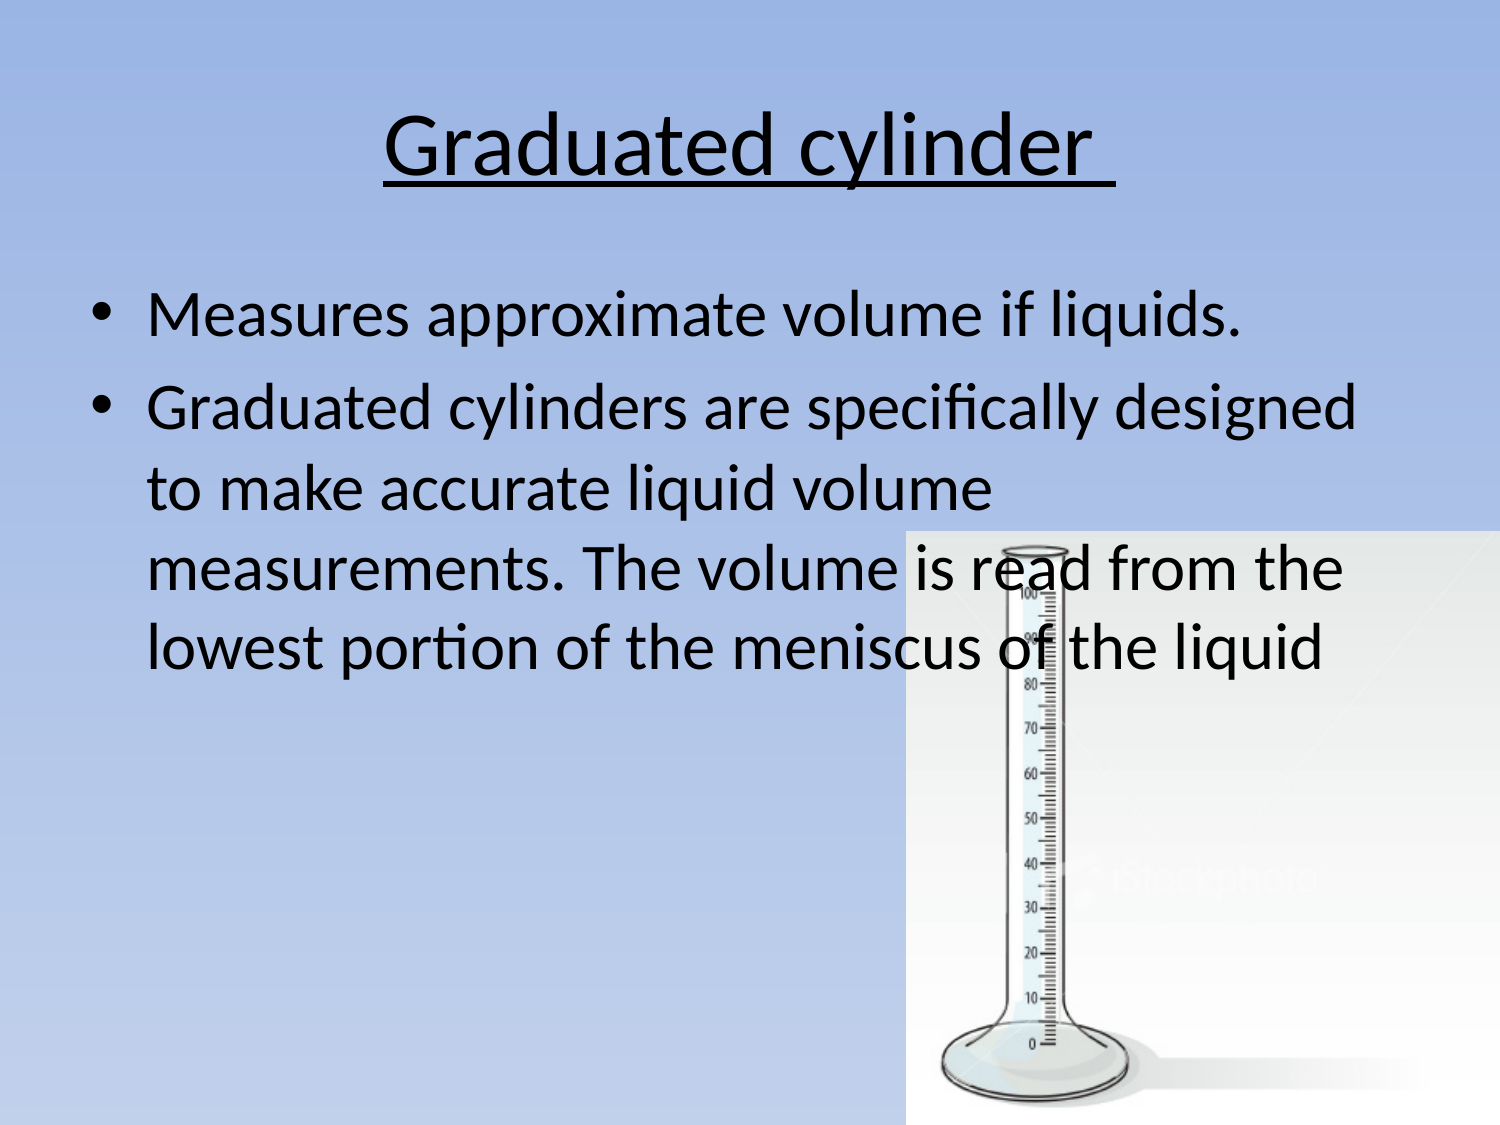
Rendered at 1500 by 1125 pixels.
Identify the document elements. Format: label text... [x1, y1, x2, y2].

picture [905, 530, 1500, 1125]
title Graduated cylinder [75, 45, 1425, 233]
list Measures approximate volume if liquids. Graduated cylinders are specifically designed to make accurate liquid volume measurements. The volume is read from the lowest portion of the meniscus of the liquid [75, 262, 1425, 1005]
